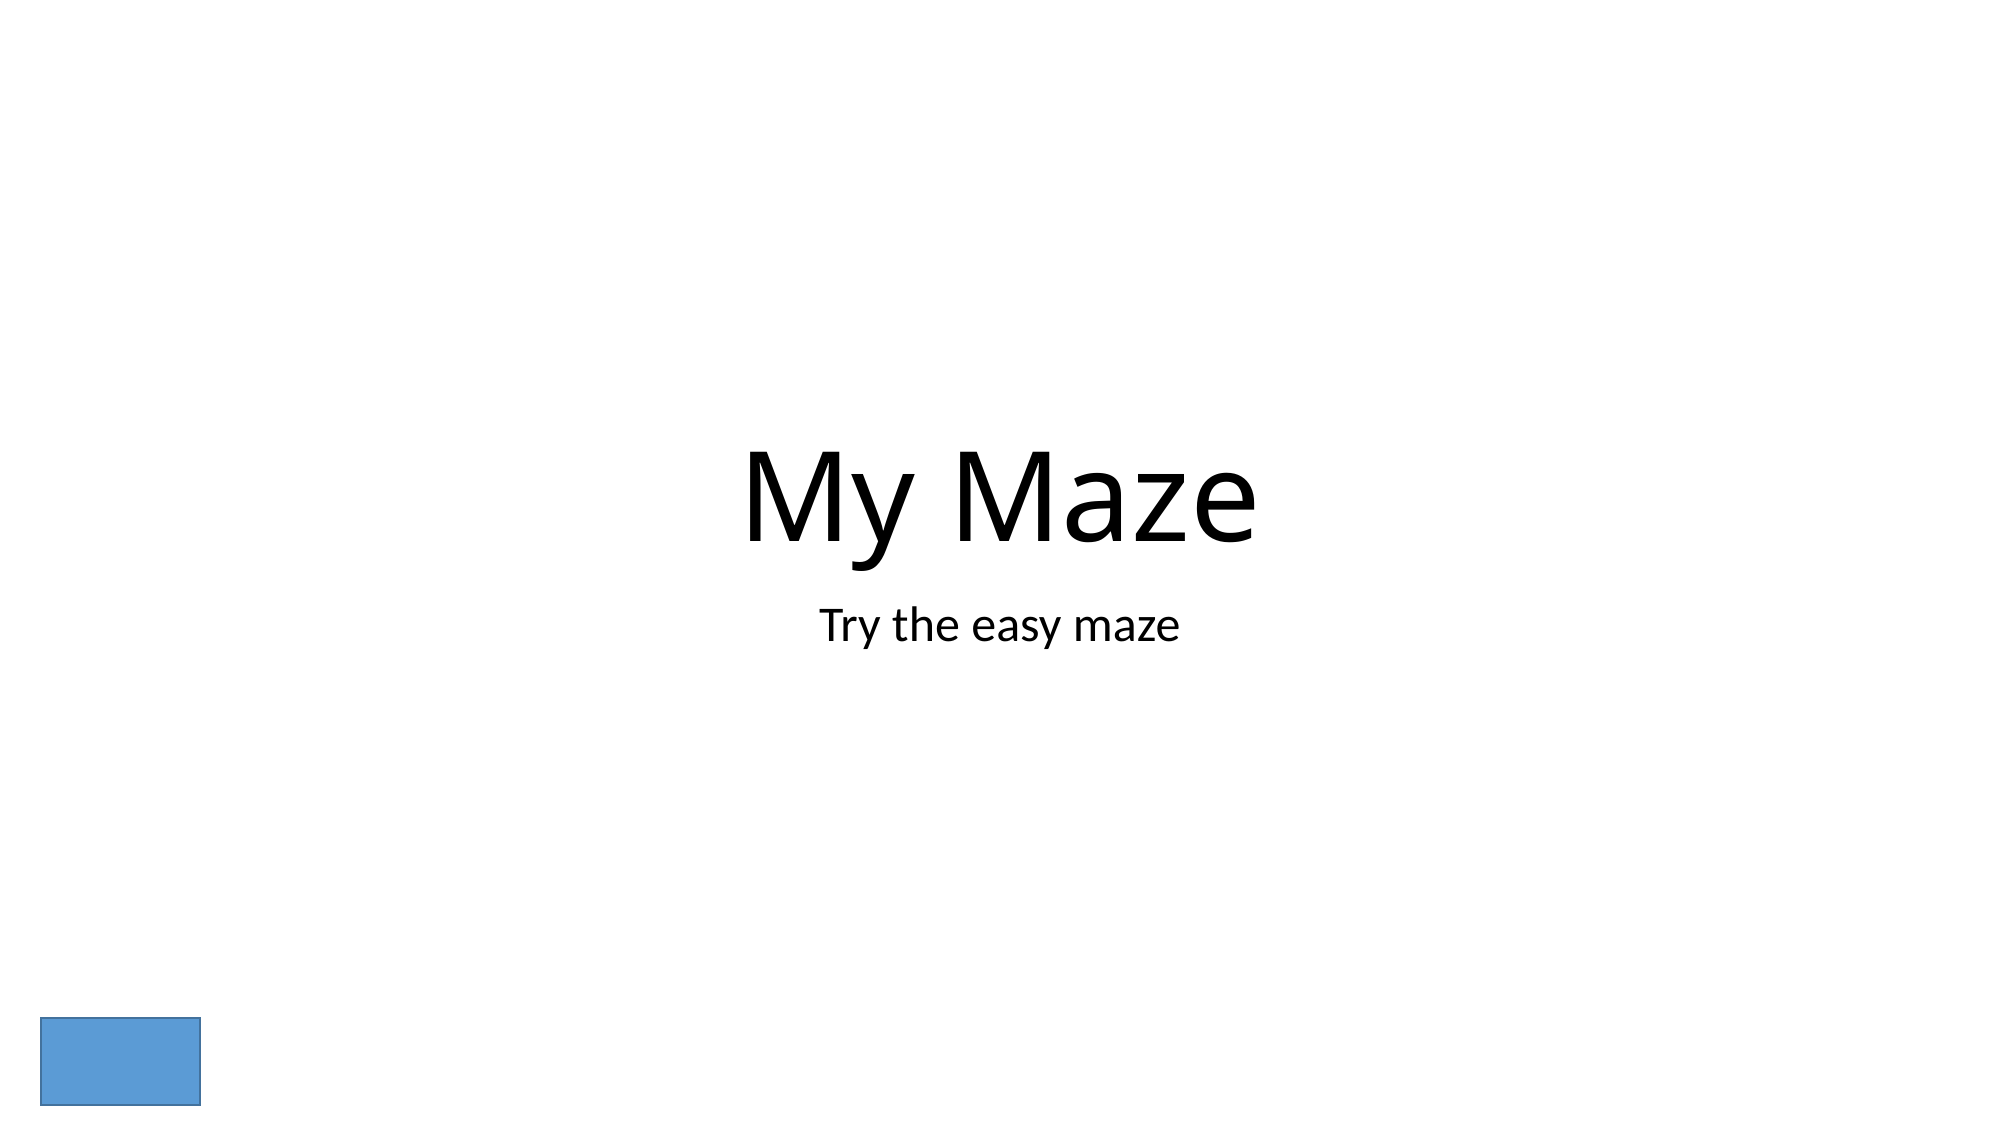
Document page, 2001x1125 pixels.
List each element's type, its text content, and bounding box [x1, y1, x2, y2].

title My Maze [249, 184, 1750, 576]
subtitle Try the easy maze [249, 590, 1750, 863]
text_box [40, 1017, 201, 1106]
